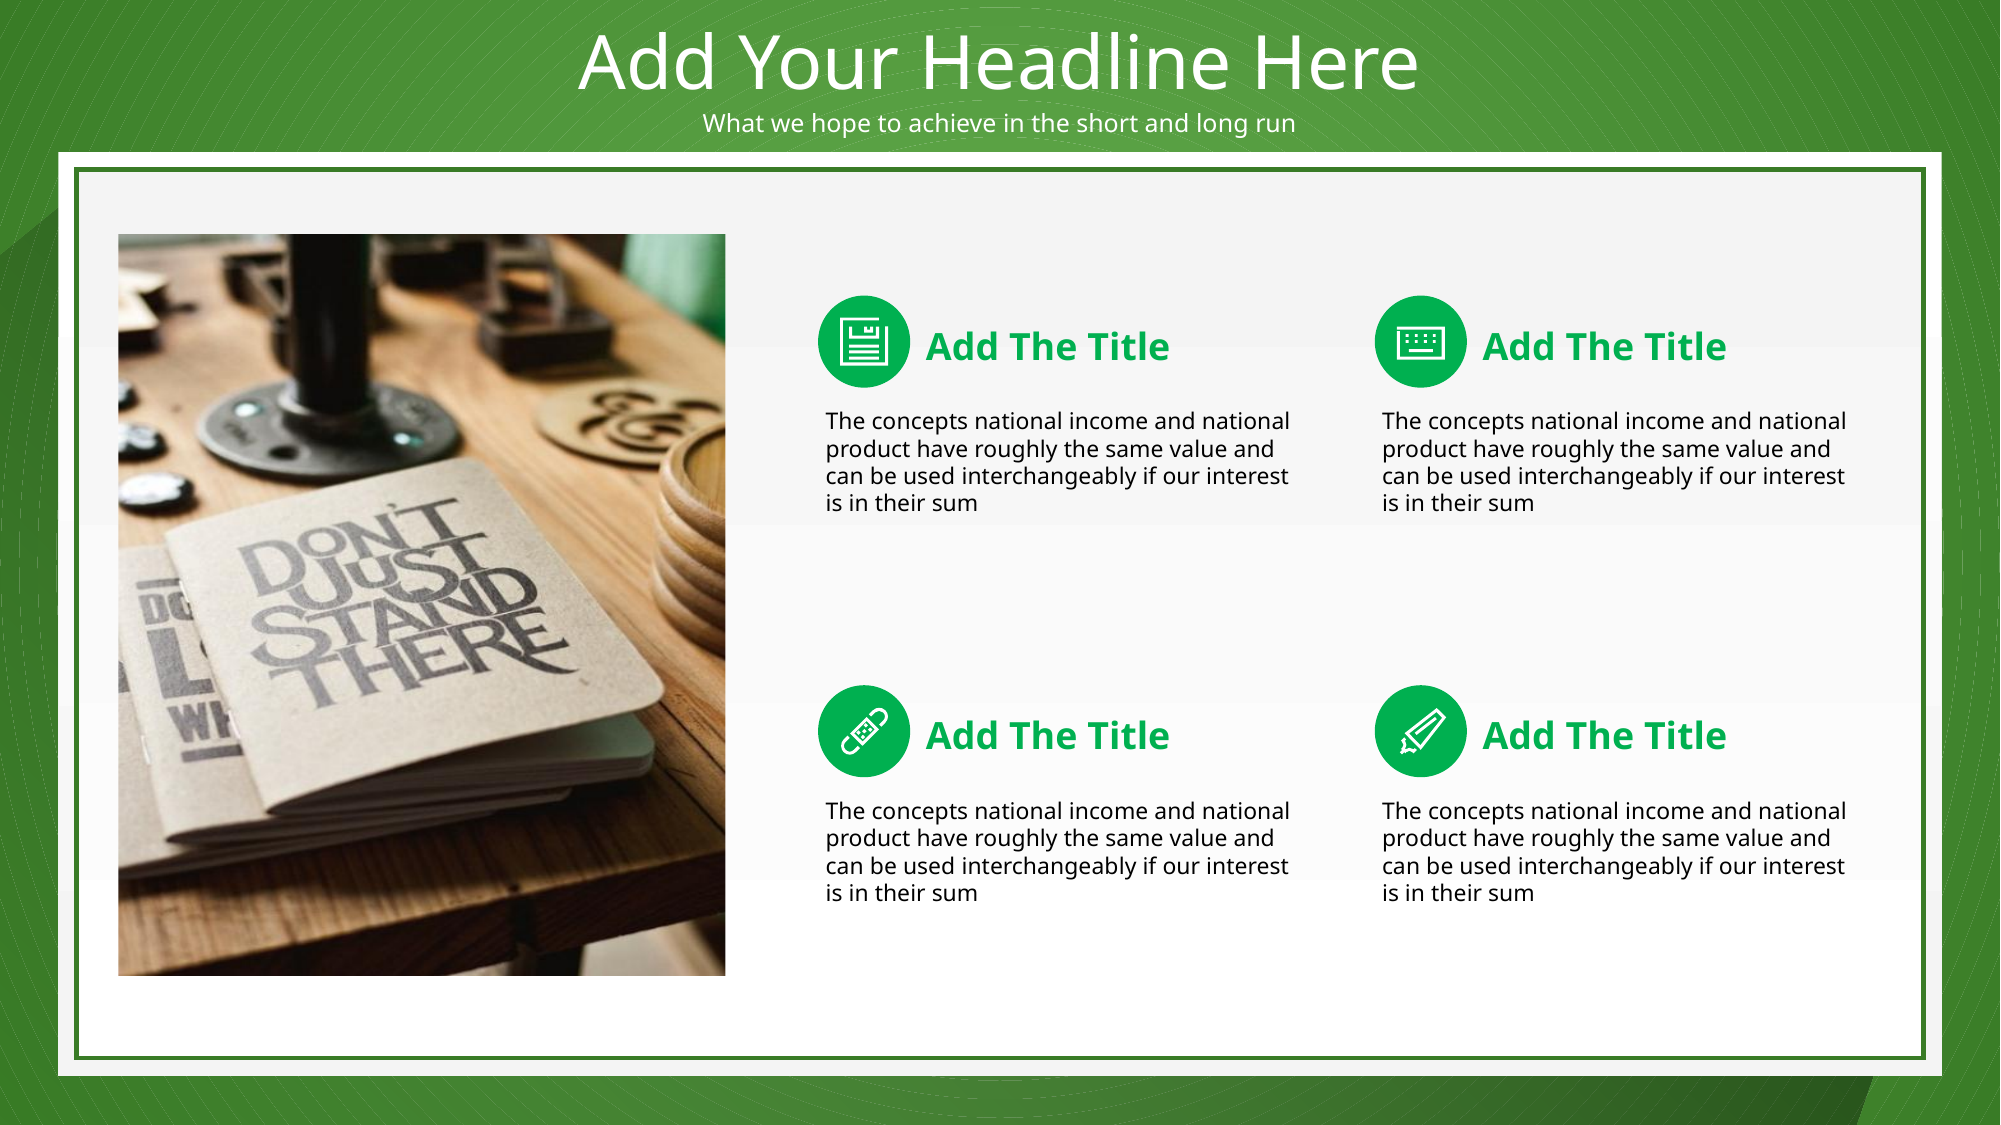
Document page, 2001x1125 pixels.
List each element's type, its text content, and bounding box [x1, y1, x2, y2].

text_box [817, 295, 1223, 388]
text_box What we hope to achieve in the short and long run [687, 97, 1313, 145]
text_box The concepts national income and national product have roughly the same value and can be used interchangeably if our interest is in their sum [1367, 399, 1882, 524]
text_box Add The Title [911, 704, 1223, 765]
text_box The concepts national income and national product have roughly the same value and can be used interchangeably if our interest is in their sum [810, 788, 1325, 914]
text_box [76, 168, 1924, 1059]
text_box Add The Title [1467, 704, 1779, 765]
text_box The concepts national income and national product have roughly the same value and can be used interchangeably if our interest is in their sum [810, 399, 1325, 524]
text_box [1374, 685, 1467, 778]
text_box The concepts national income and national product have roughly the same value and can be used interchangeably if our interest is in their sum [1367, 788, 1882, 914]
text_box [1374, 295, 1467, 388]
picture [118, 234, 726, 977]
text_box [57, 151, 1943, 1077]
text_box [0, 206, 1874, 1125]
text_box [818, 685, 911, 778]
text_box Add Your Headline Here [563, 7, 1437, 113]
text_box Add The Title [1467, 315, 1779, 375]
